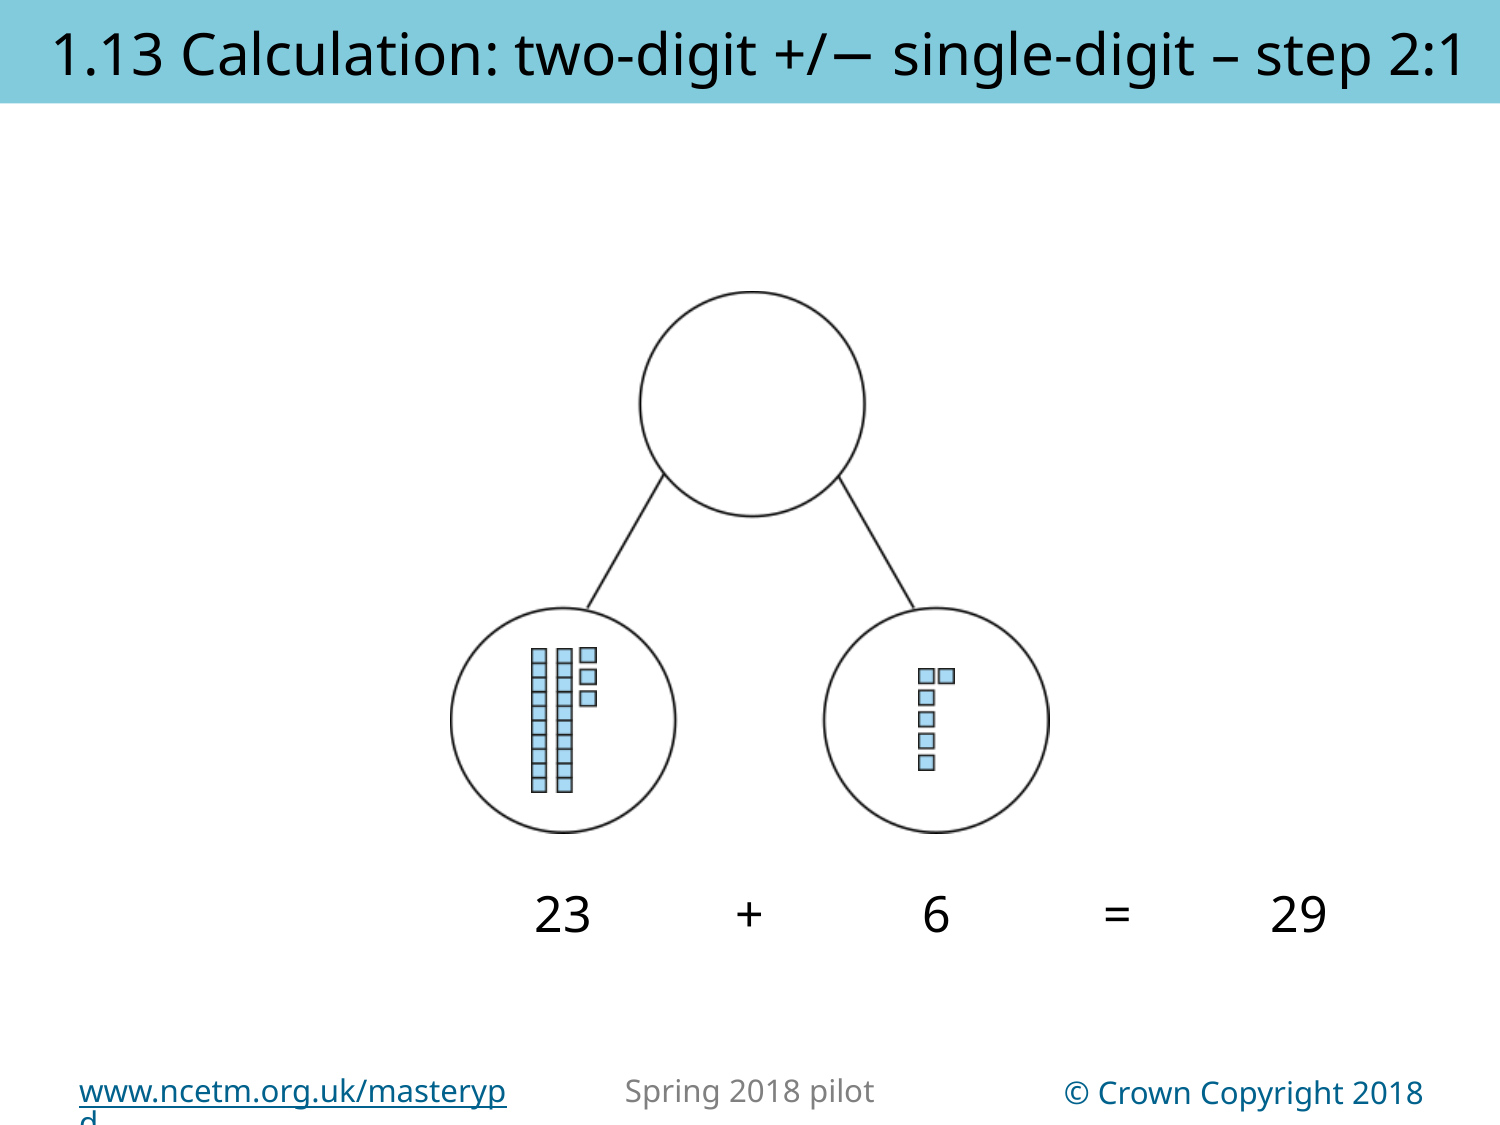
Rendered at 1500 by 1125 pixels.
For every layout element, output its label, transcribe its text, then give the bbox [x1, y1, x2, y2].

text_box 6 [907, 875, 966, 951]
text_box 23 [520, 875, 607, 951]
list 1.13 Calculation: two-digit +/− single-digit – step 2:1 [0, 0, 1500, 104]
text_box + [720, 875, 780, 951]
picture [449, 290, 1050, 834]
text_box = [1088, 875, 1148, 951]
text_box 29 [1255, 875, 1343, 951]
